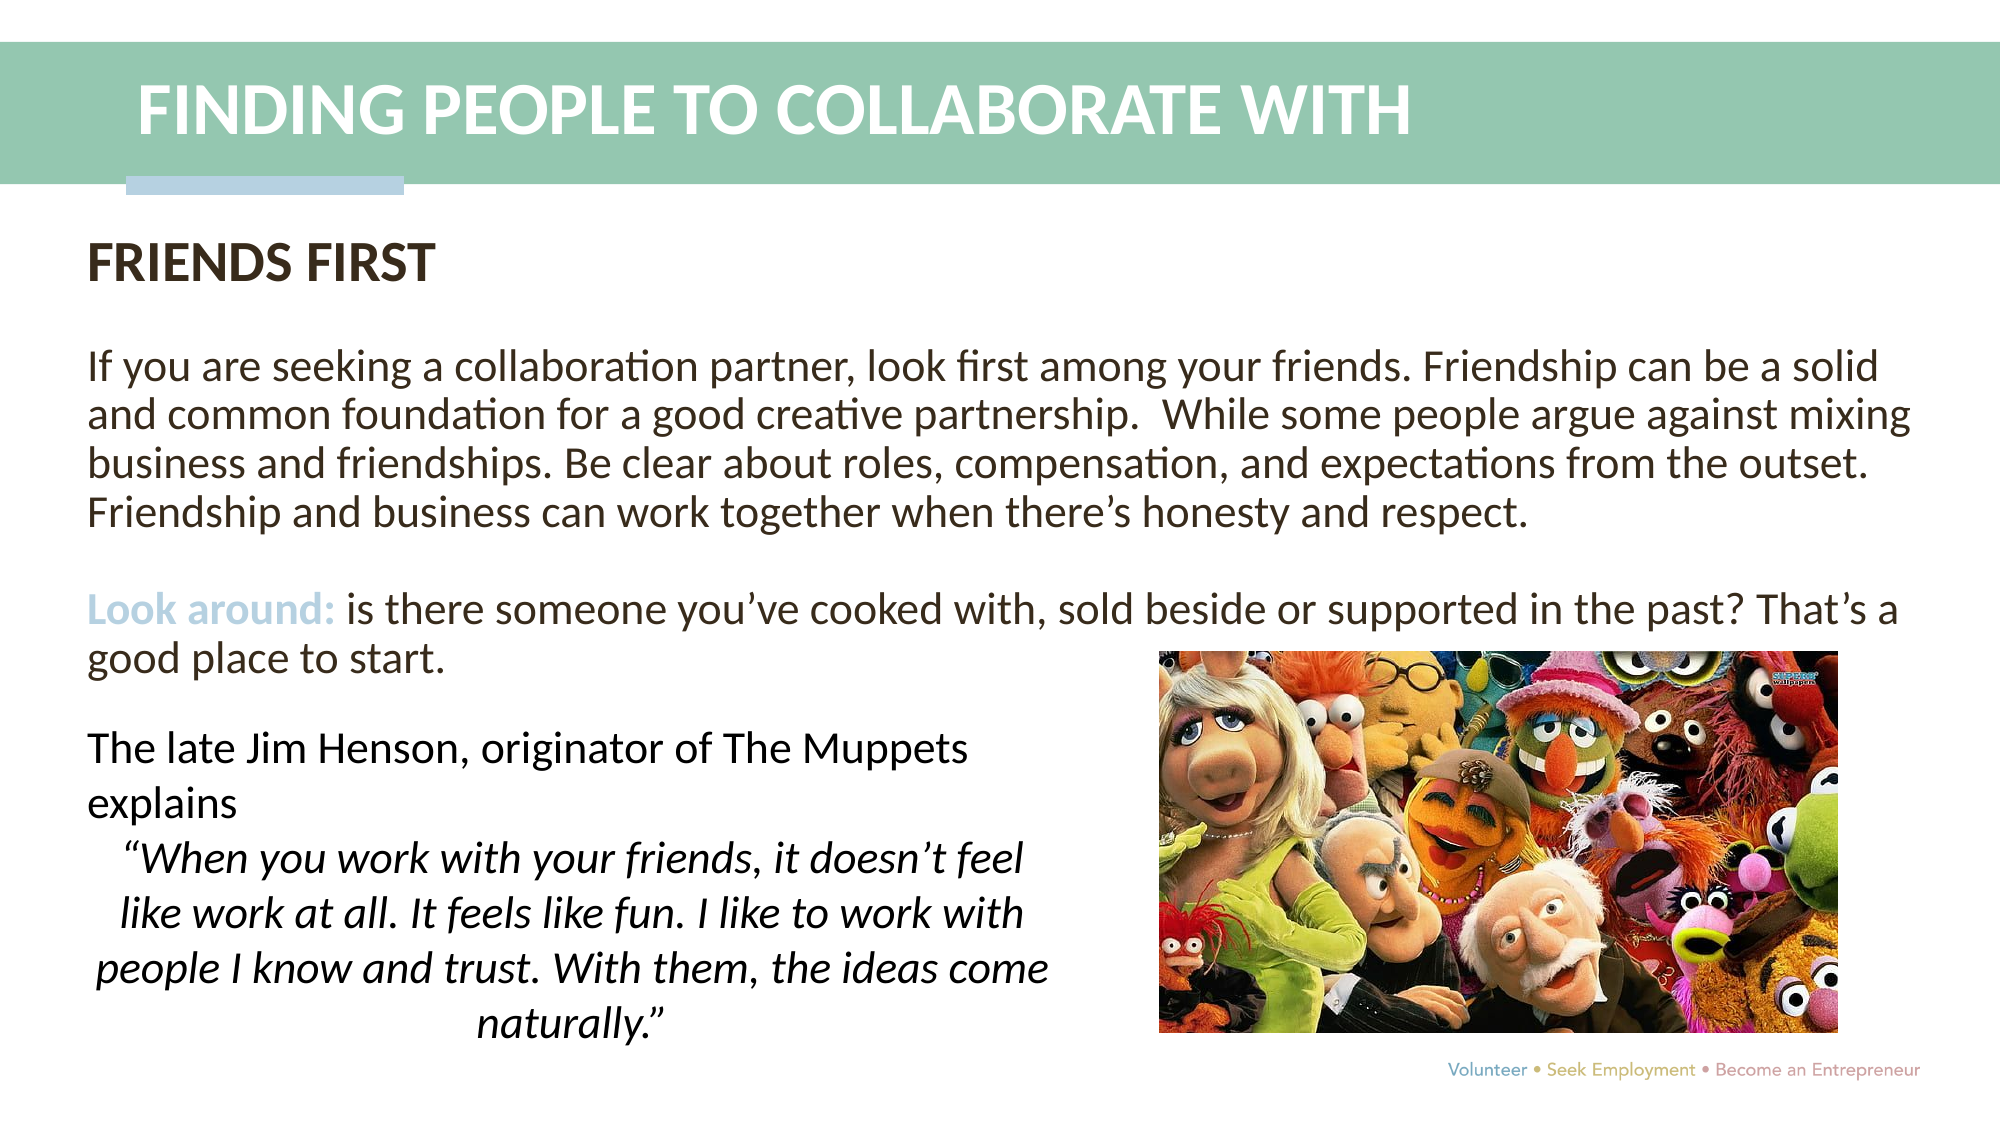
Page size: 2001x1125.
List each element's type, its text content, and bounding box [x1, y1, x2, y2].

list FINDING PEOPLE TO COLLABORATE WITH [123, 51, 1913, 170]
picture [1418, 1046, 1971, 1103]
picture [1159, 651, 1838, 1033]
text_box The late Jim Henson, originator of The Muppets explains “When you work with your friends, it doesn’t feel like work at all. It feels like fun. I like to work with people I know and trust. With them, the ideas come naturally.” [72, 710, 1073, 1056]
list FRIENDS FIRST If you are seeking a collaboration partner, look first among your friends. Friendship can be a solid and common foundation for a good creative partnership. ​ While some people argue against mixing business and friendships. Be clear about roles, compensation, and expectations from the outset. Friendship and business can work together when there’s honesty and respect. Look around: is there someone you’ve cooked with, sold beside or supported in the past? That’s a good place to start. [72, 236, 1941, 692]
